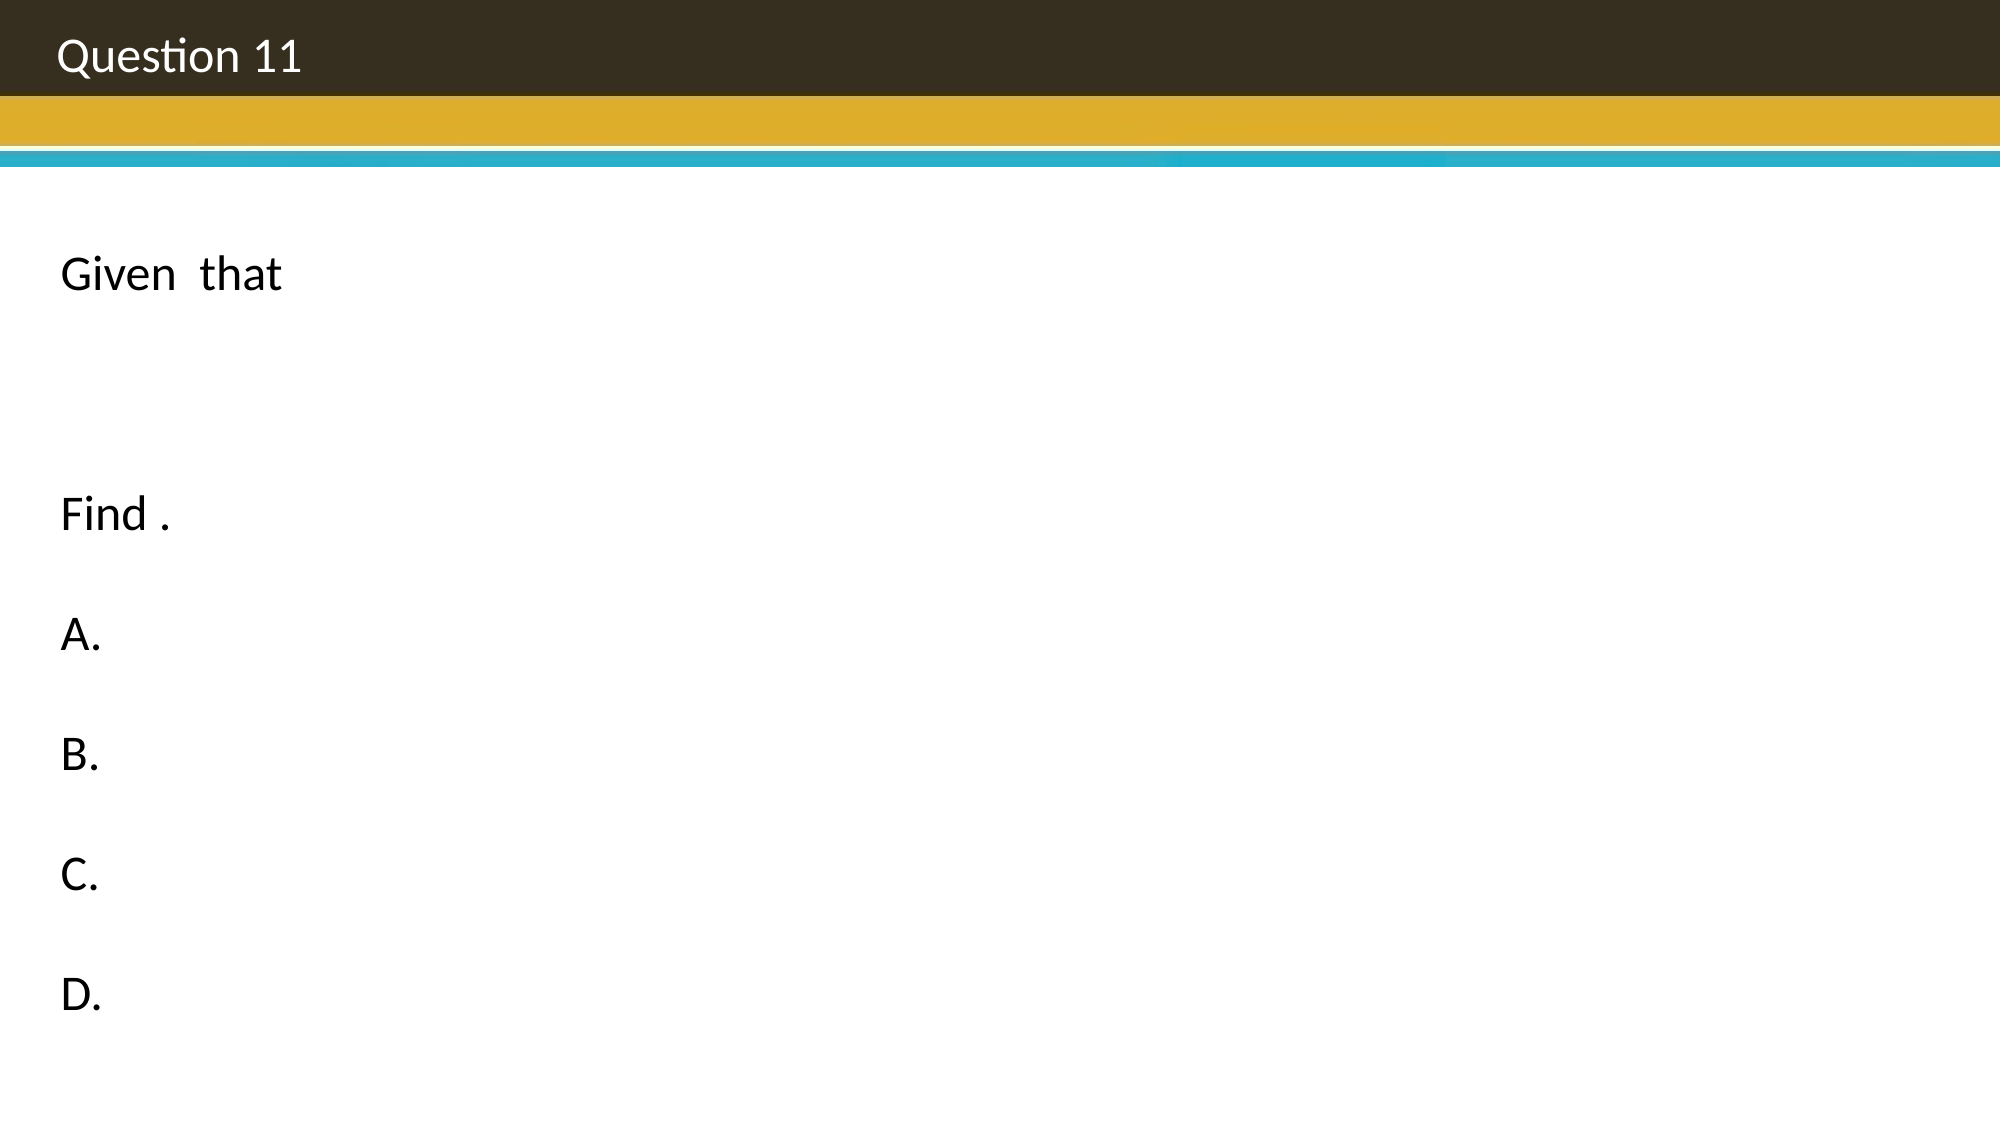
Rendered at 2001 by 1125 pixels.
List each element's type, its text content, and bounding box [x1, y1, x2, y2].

text_box Question 11 [41, 14, 318, 90]
picture [0, 0, 2000, 167]
